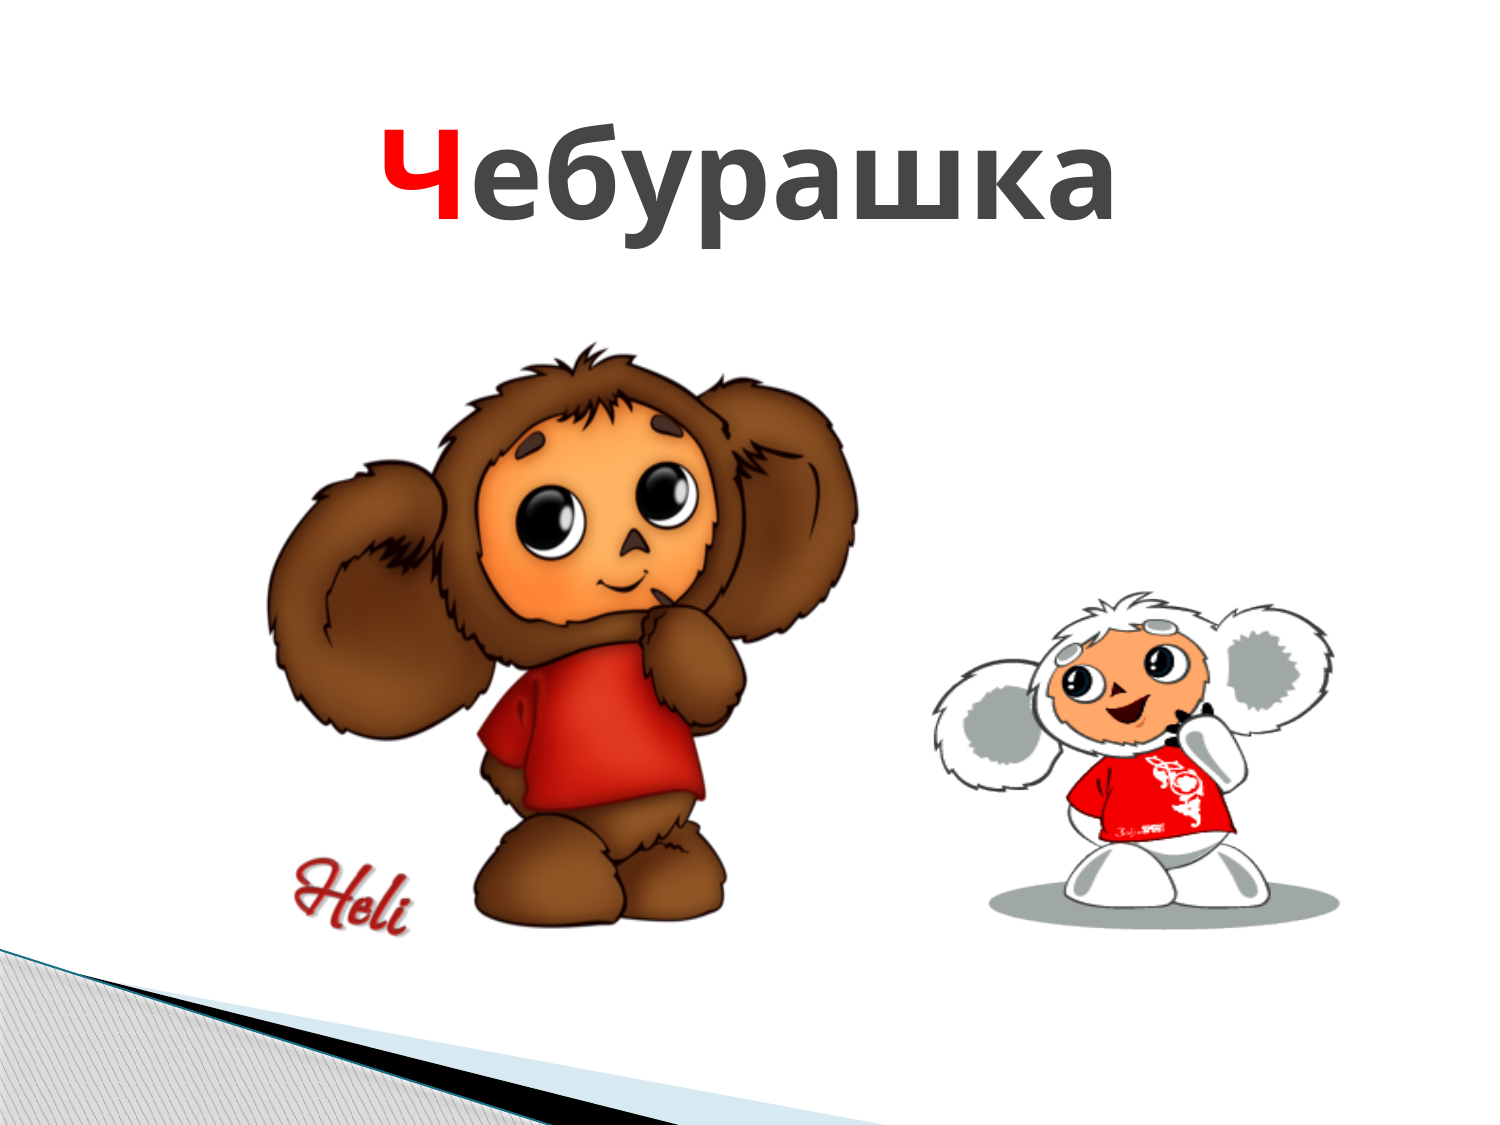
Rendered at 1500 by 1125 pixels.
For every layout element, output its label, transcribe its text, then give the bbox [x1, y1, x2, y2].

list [257, 269, 880, 973]
picture [902, 585, 1376, 941]
title Чебурашка [75, 35, 1425, 303]
